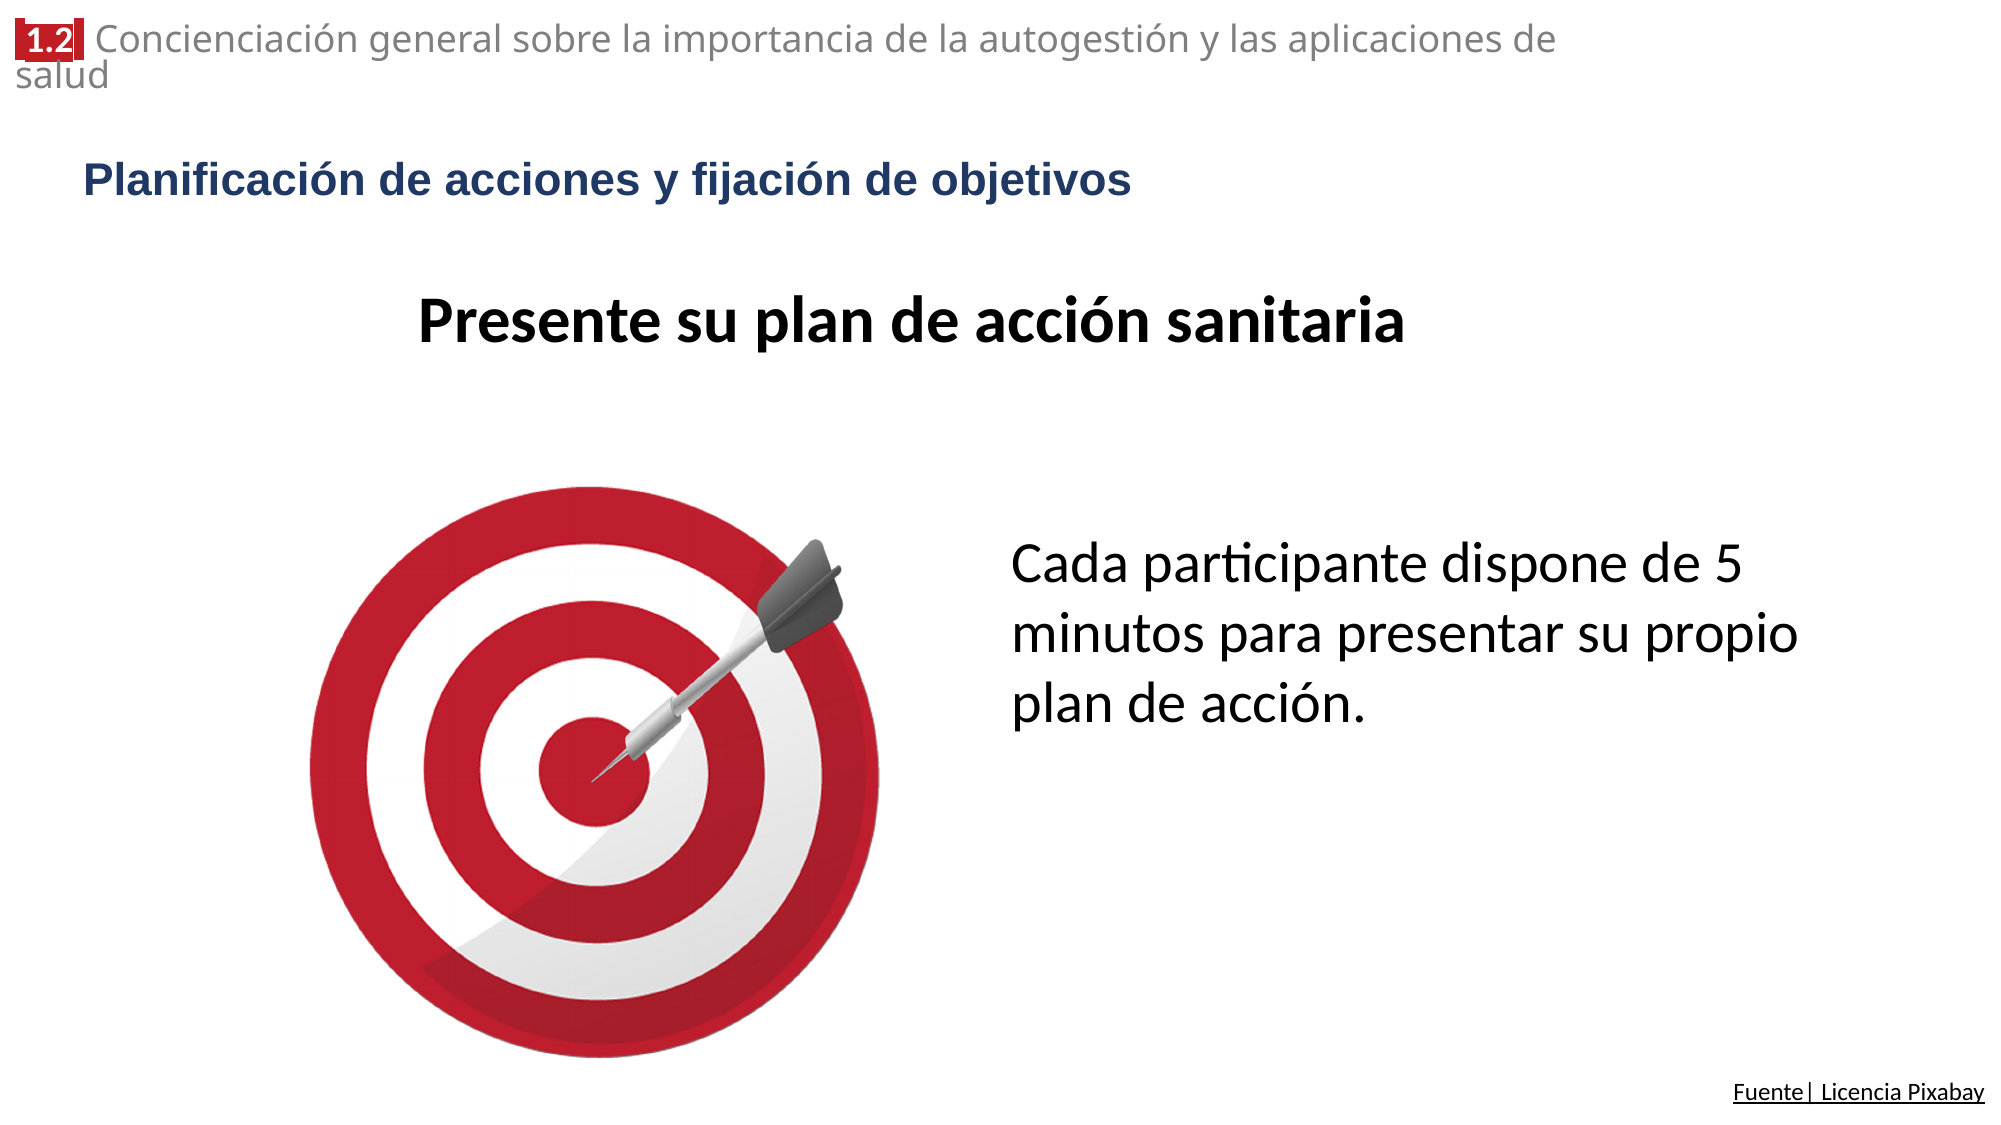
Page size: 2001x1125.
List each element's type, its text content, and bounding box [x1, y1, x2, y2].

title Planificación de acciones y fijación de objetivos [68, 117, 1883, 238]
picture [290, 468, 891, 1069]
text_box Presente su plan de acción sanitaria [403, 268, 1664, 364]
text_box Cada participante dispone de 5 minutos para presentar su propio plan de acción. [996, 516, 1906, 742]
text_box Fuente| Licencia Pixabay [1604, 1068, 2000, 1114]
